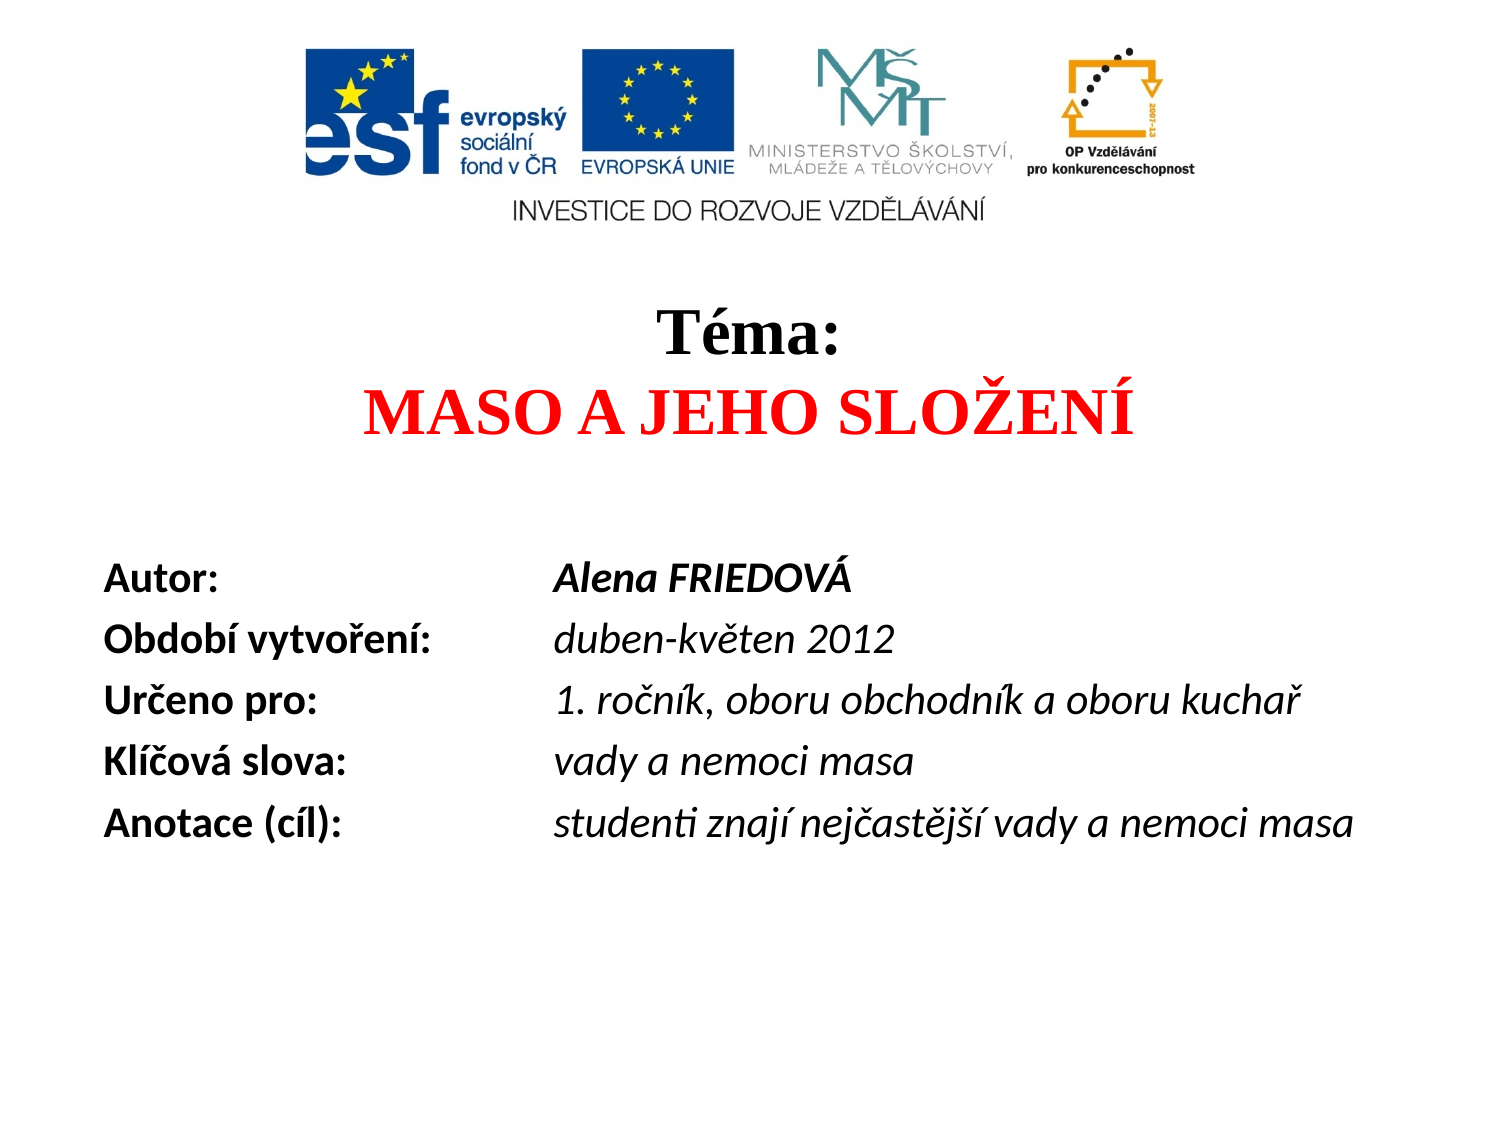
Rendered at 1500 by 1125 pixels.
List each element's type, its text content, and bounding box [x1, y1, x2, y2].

title Téma: MASO A JEHO SLOŽENÍ [111, 278, 1388, 457]
subtitle Autor: Alena FRIEDOVÁ Období vytvoření: duben-květen 2012 Určeno pro: 1. ročník, oboru obchodník a oboru kuchař Klíčová slova: vady a nemoci masa Anotace (cíl): studenti znají nejčastější vady a nemoci masa [88, 479, 1377, 1024]
picture [277, 30, 1223, 238]
